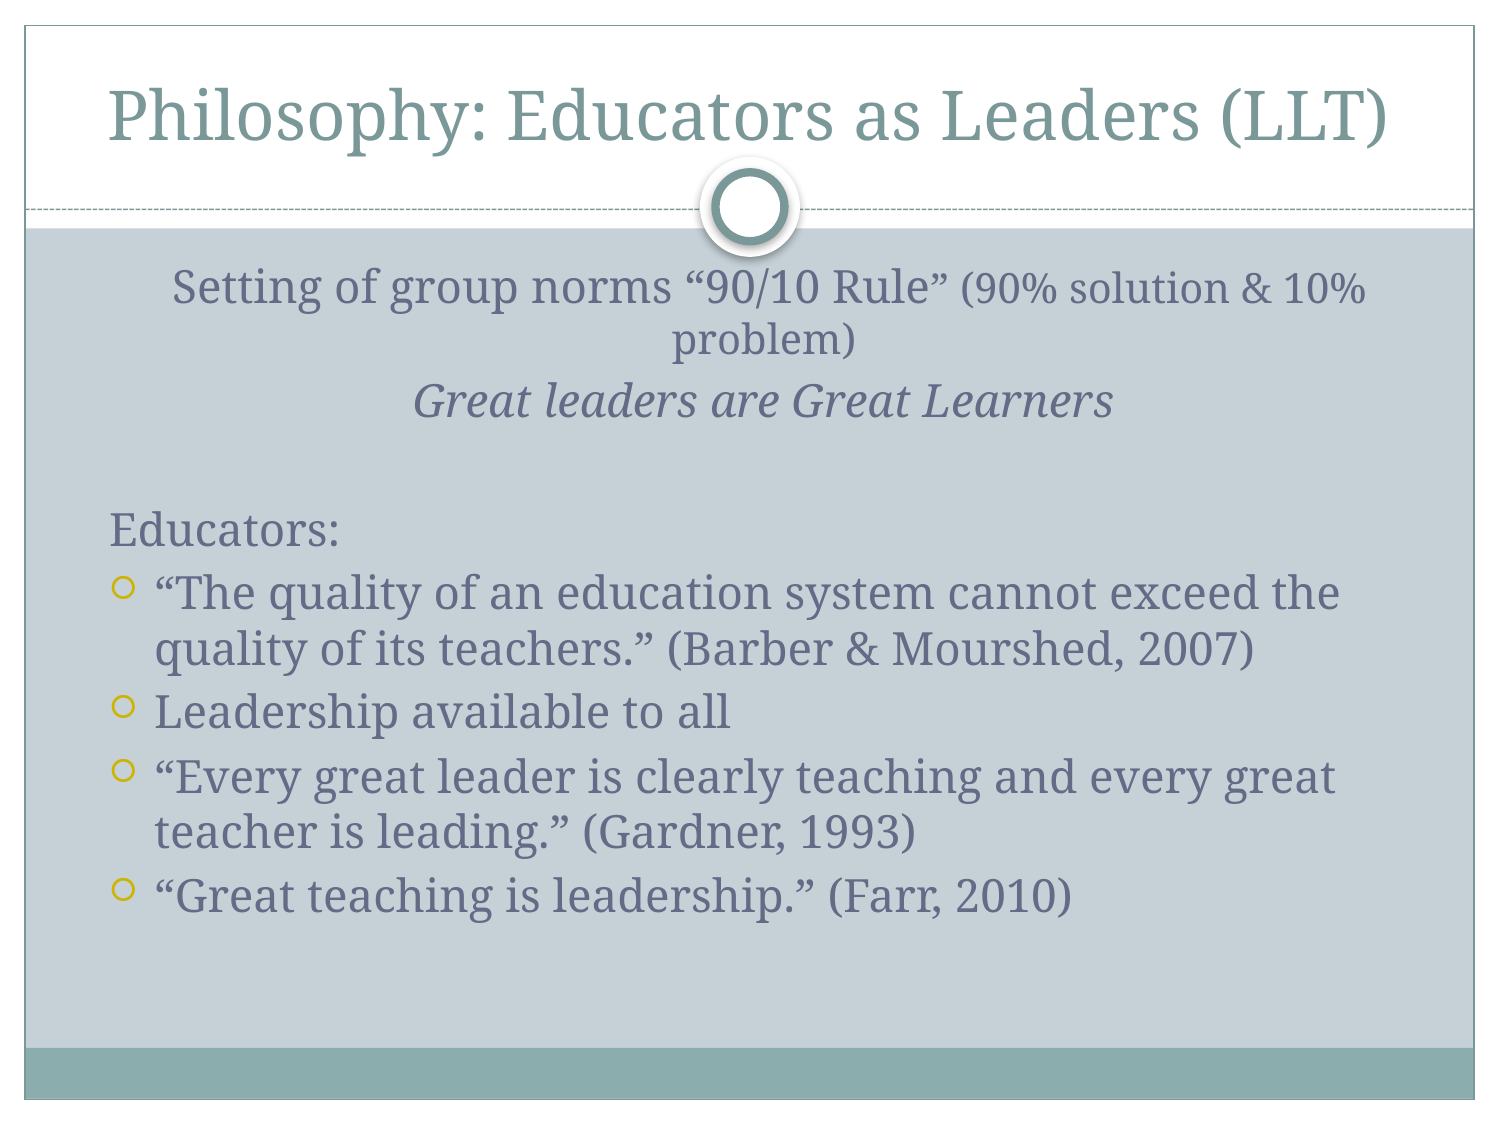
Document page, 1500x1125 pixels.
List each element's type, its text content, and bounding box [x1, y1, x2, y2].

list Setting of group norms “90/10 Rule” (90% solution & 10% problem) Great leaders are Great Learners Educators: “The quality of an education system cannot exceed the quality of its teachers.” (Barber & Mourshed, 2007) Leadership available to all “Every great leader is clearly teaching and every great teacher is leading.” (Gardner, 1993) “Great teaching is leadership.” (Farr, 2010) [49, 250, 1445, 1001]
title Philosophy: Educators as Leaders (LLT) [49, 37, 1450, 162]
